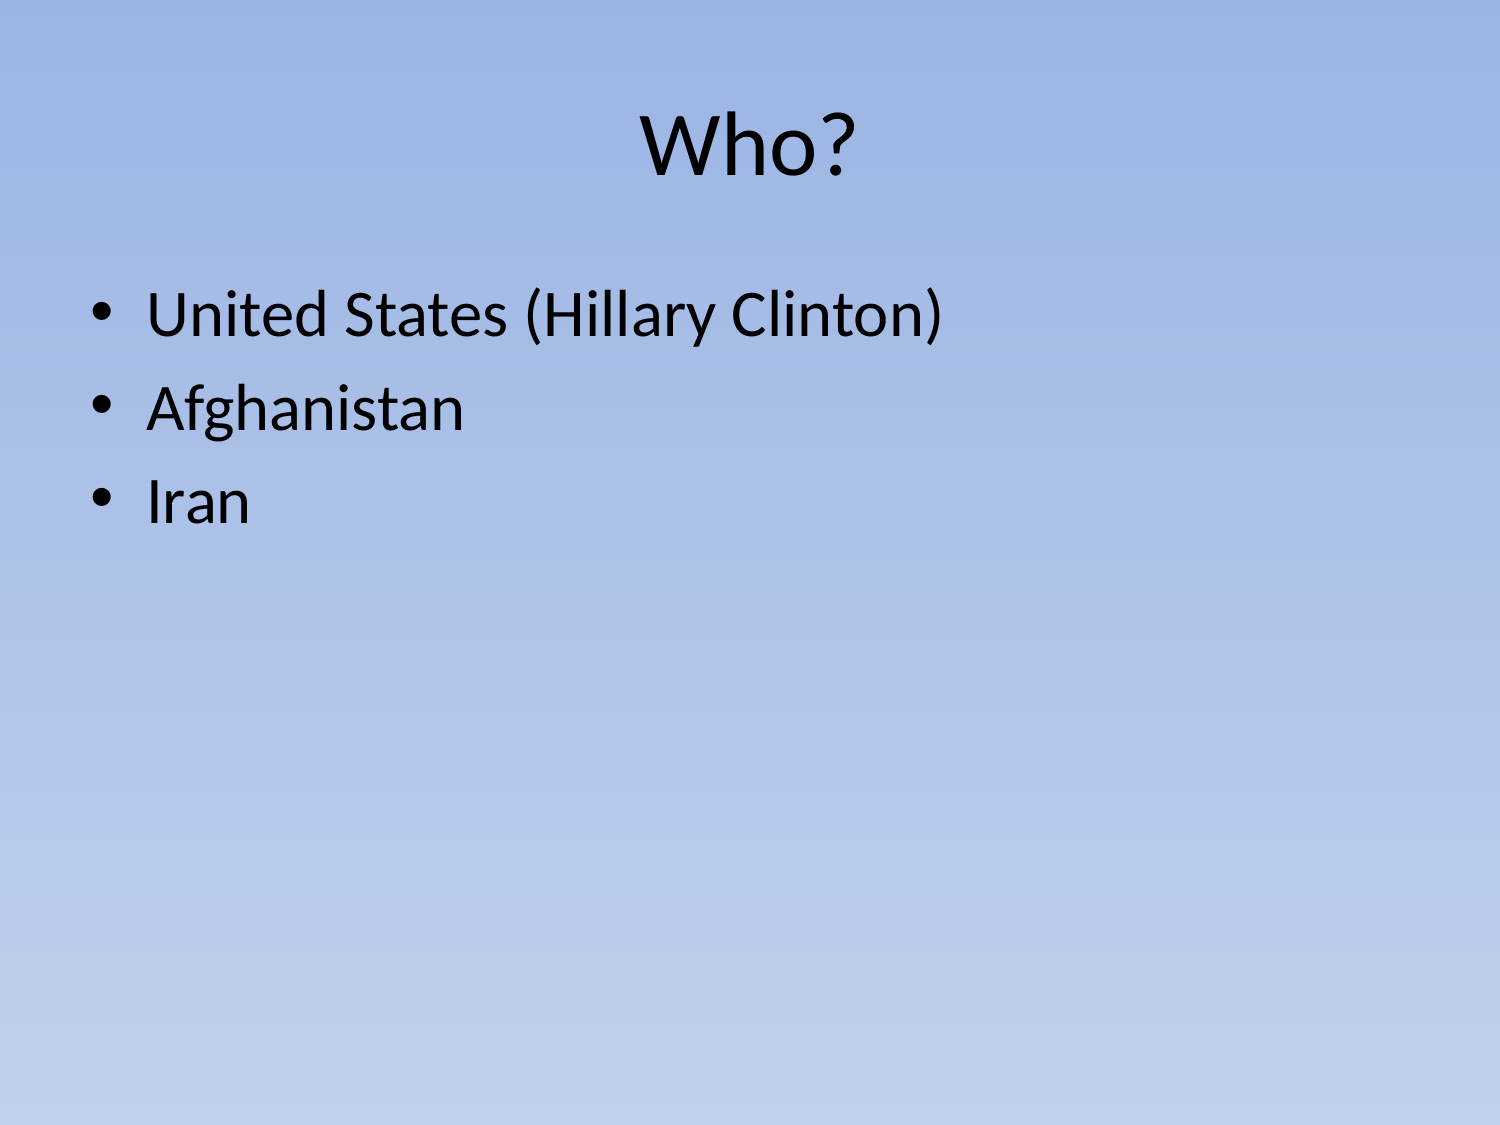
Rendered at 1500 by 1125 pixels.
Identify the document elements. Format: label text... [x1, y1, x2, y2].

list United States (Hillary Clinton) Afghanistan Iran [75, 262, 1425, 1005]
title Who? [75, 45, 1425, 233]
